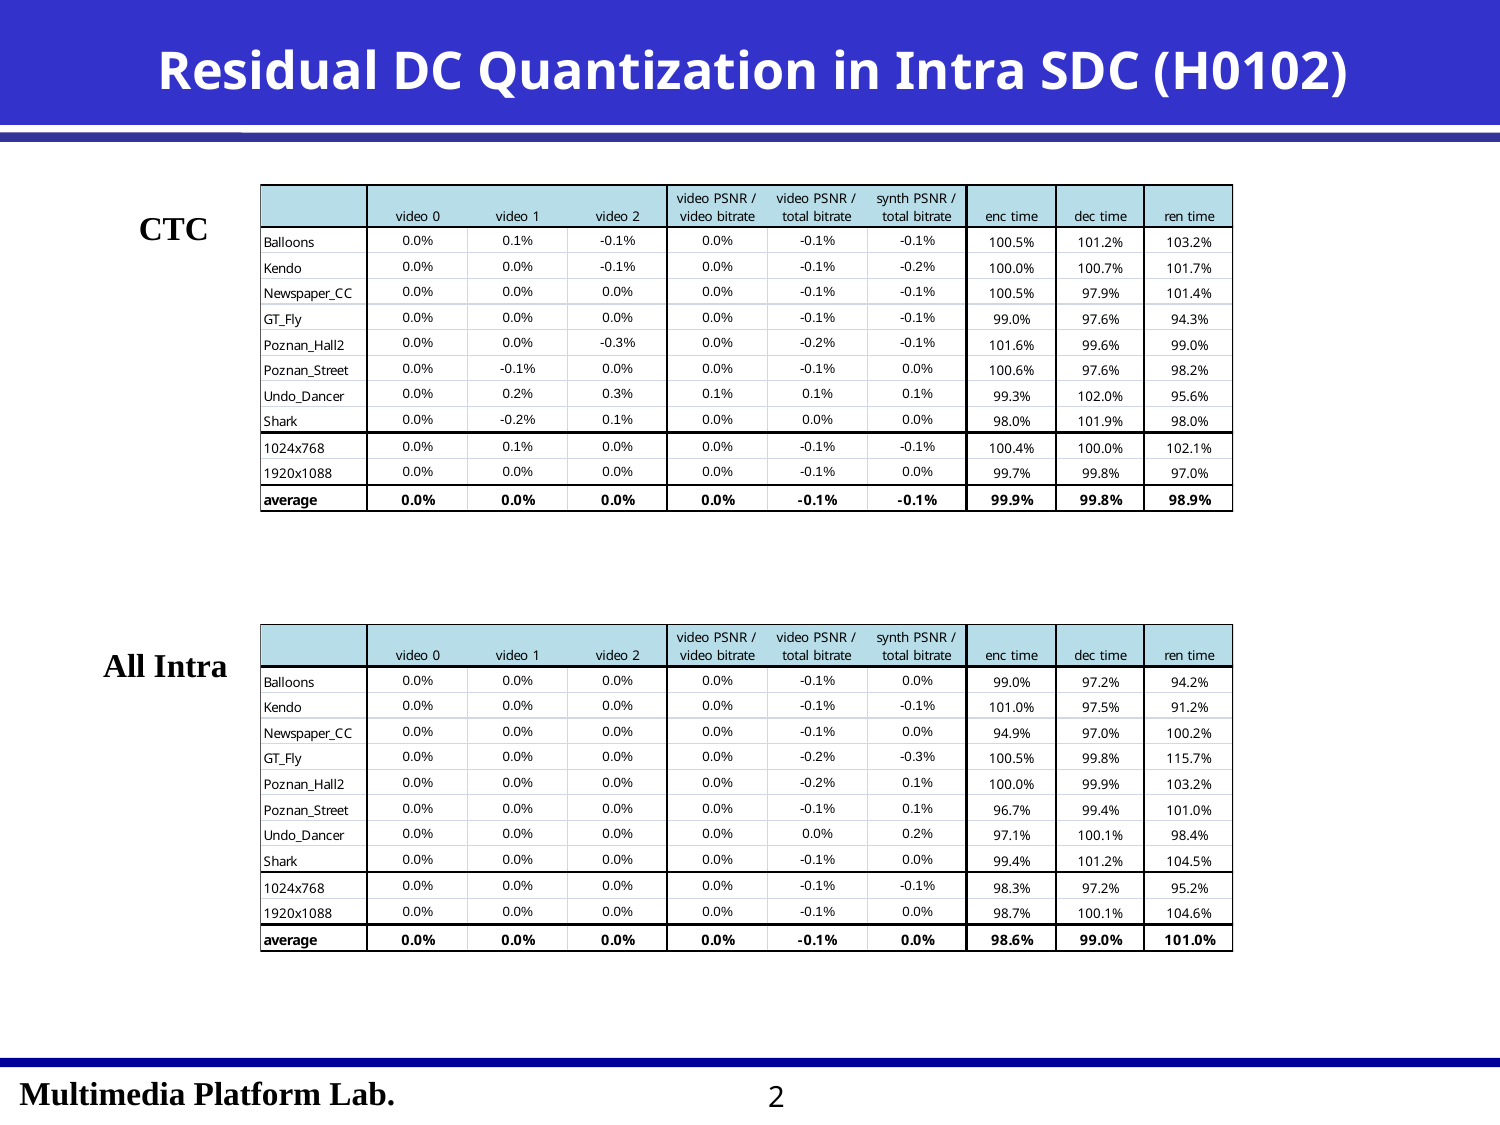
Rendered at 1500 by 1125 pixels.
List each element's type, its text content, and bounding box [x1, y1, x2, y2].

title Residual DC Quantization in Intra SDC (H0102) [46, 12, 1460, 126]
picture [260, 623, 1235, 953]
picture [260, 184, 1235, 513]
text_box CTC [123, 199, 254, 255]
text_box All Intra [88, 636, 254, 692]
slide_number 2 [662, 1070, 801, 1121]
